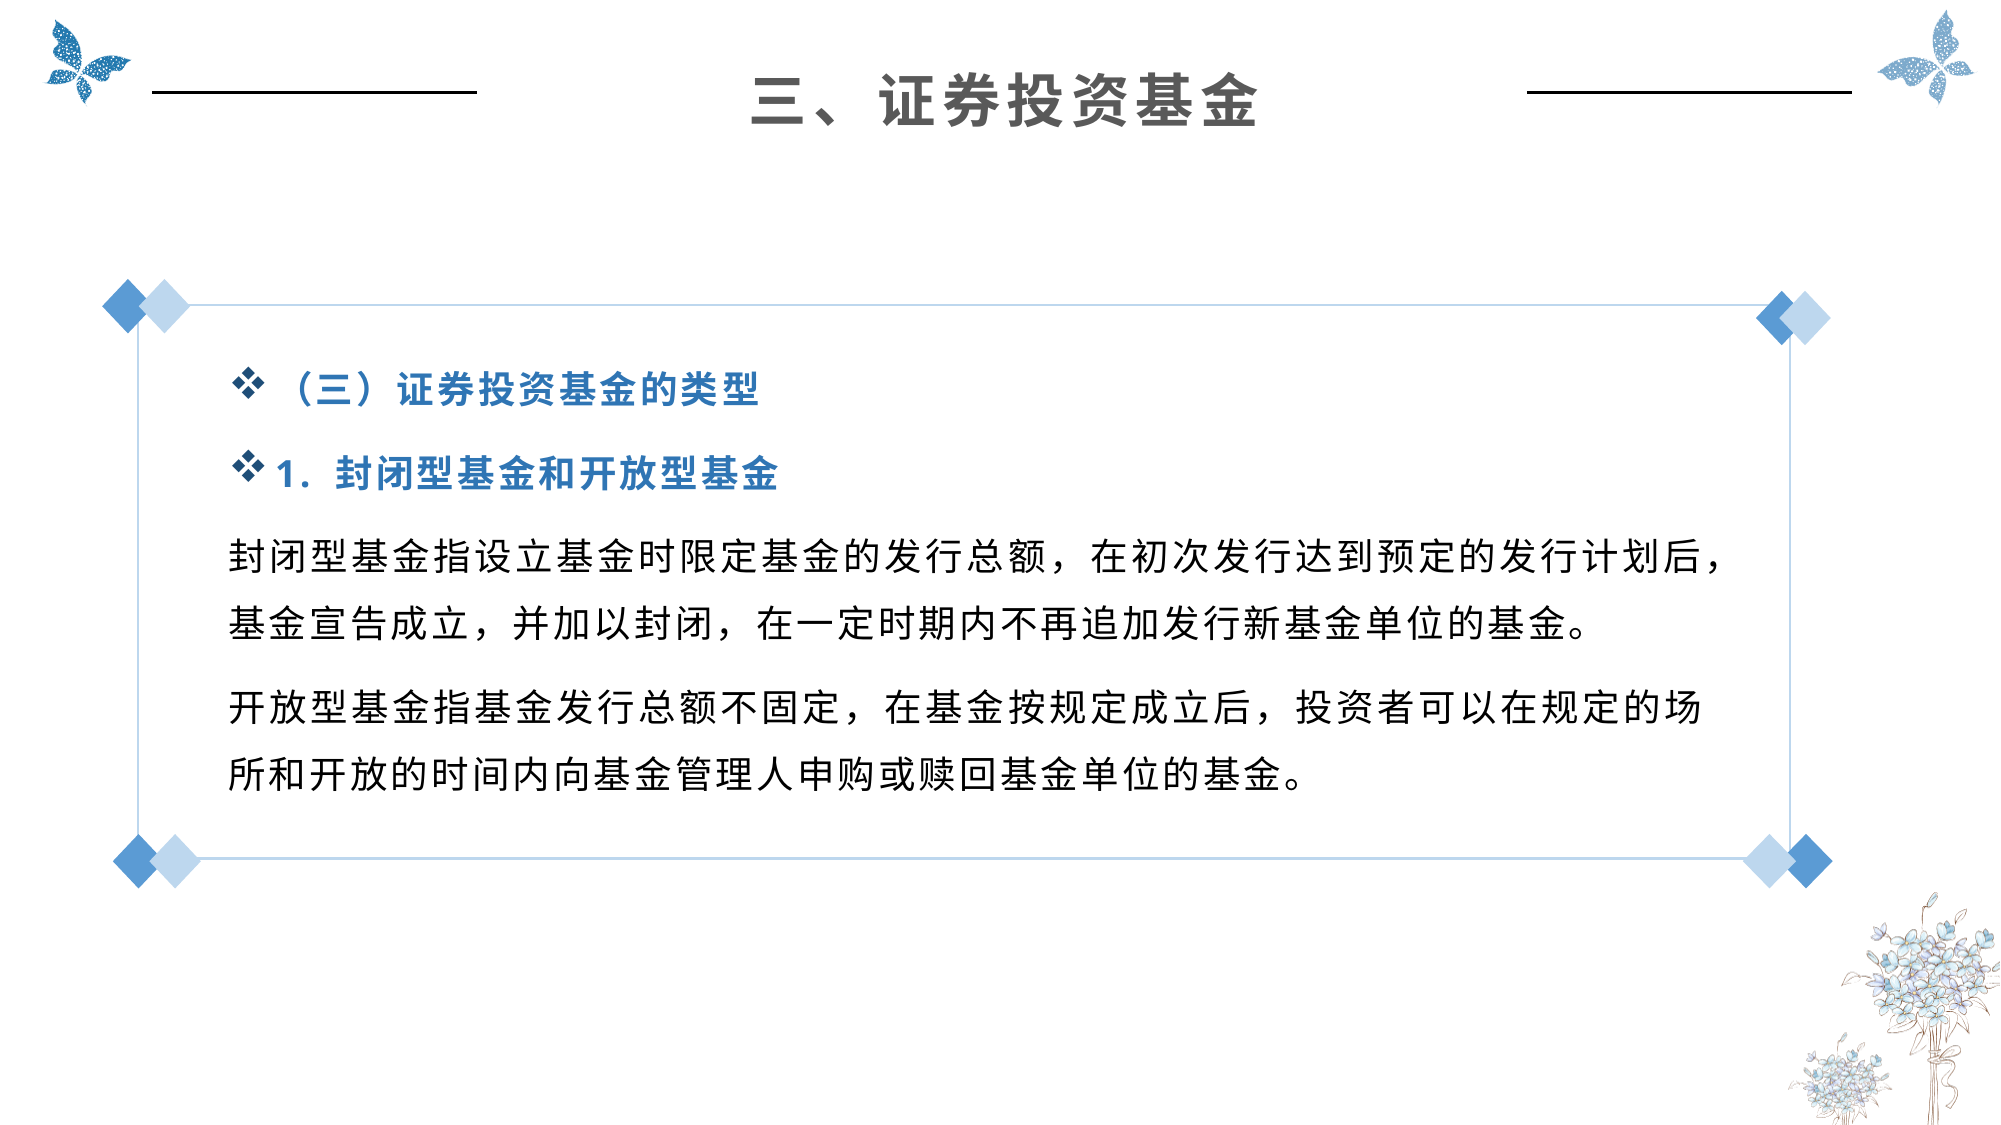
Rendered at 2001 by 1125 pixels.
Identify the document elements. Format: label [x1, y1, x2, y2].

picture [1788, 892, 2000, 1125]
text_box [102, 278, 1833, 889]
text_box [151, 55, 1852, 142]
